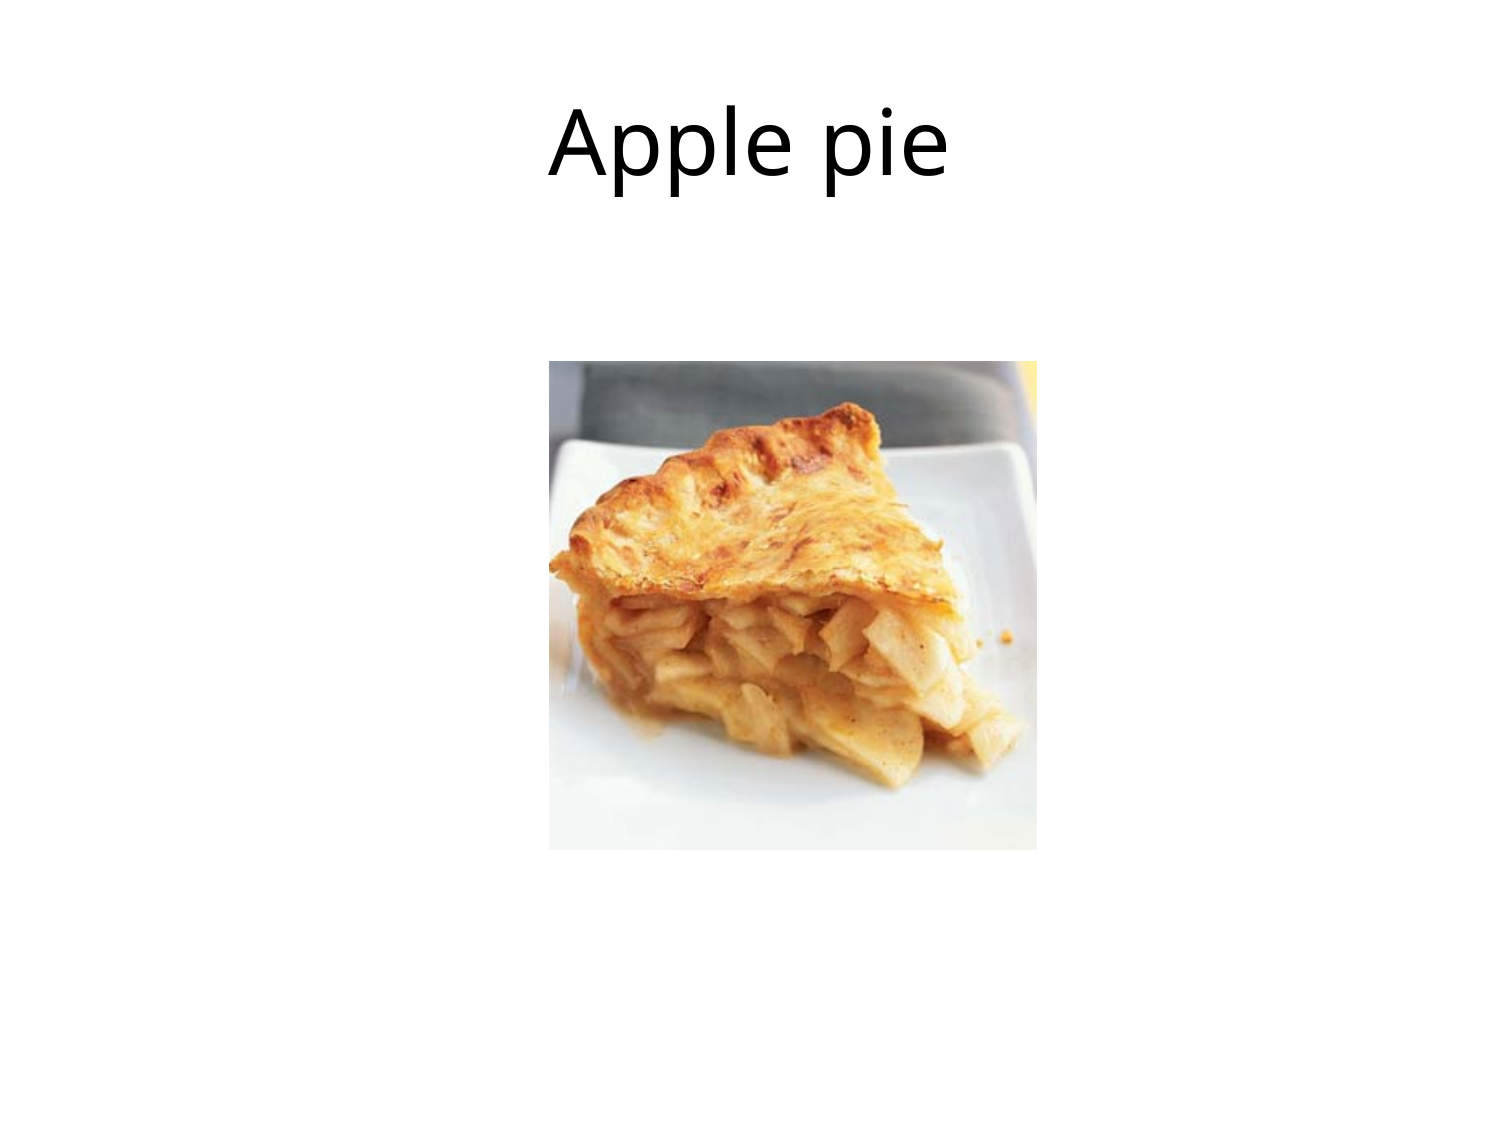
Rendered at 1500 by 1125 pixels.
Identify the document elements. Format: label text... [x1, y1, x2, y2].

picture [548, 361, 1037, 850]
title Apple pie [75, 45, 1425, 233]
